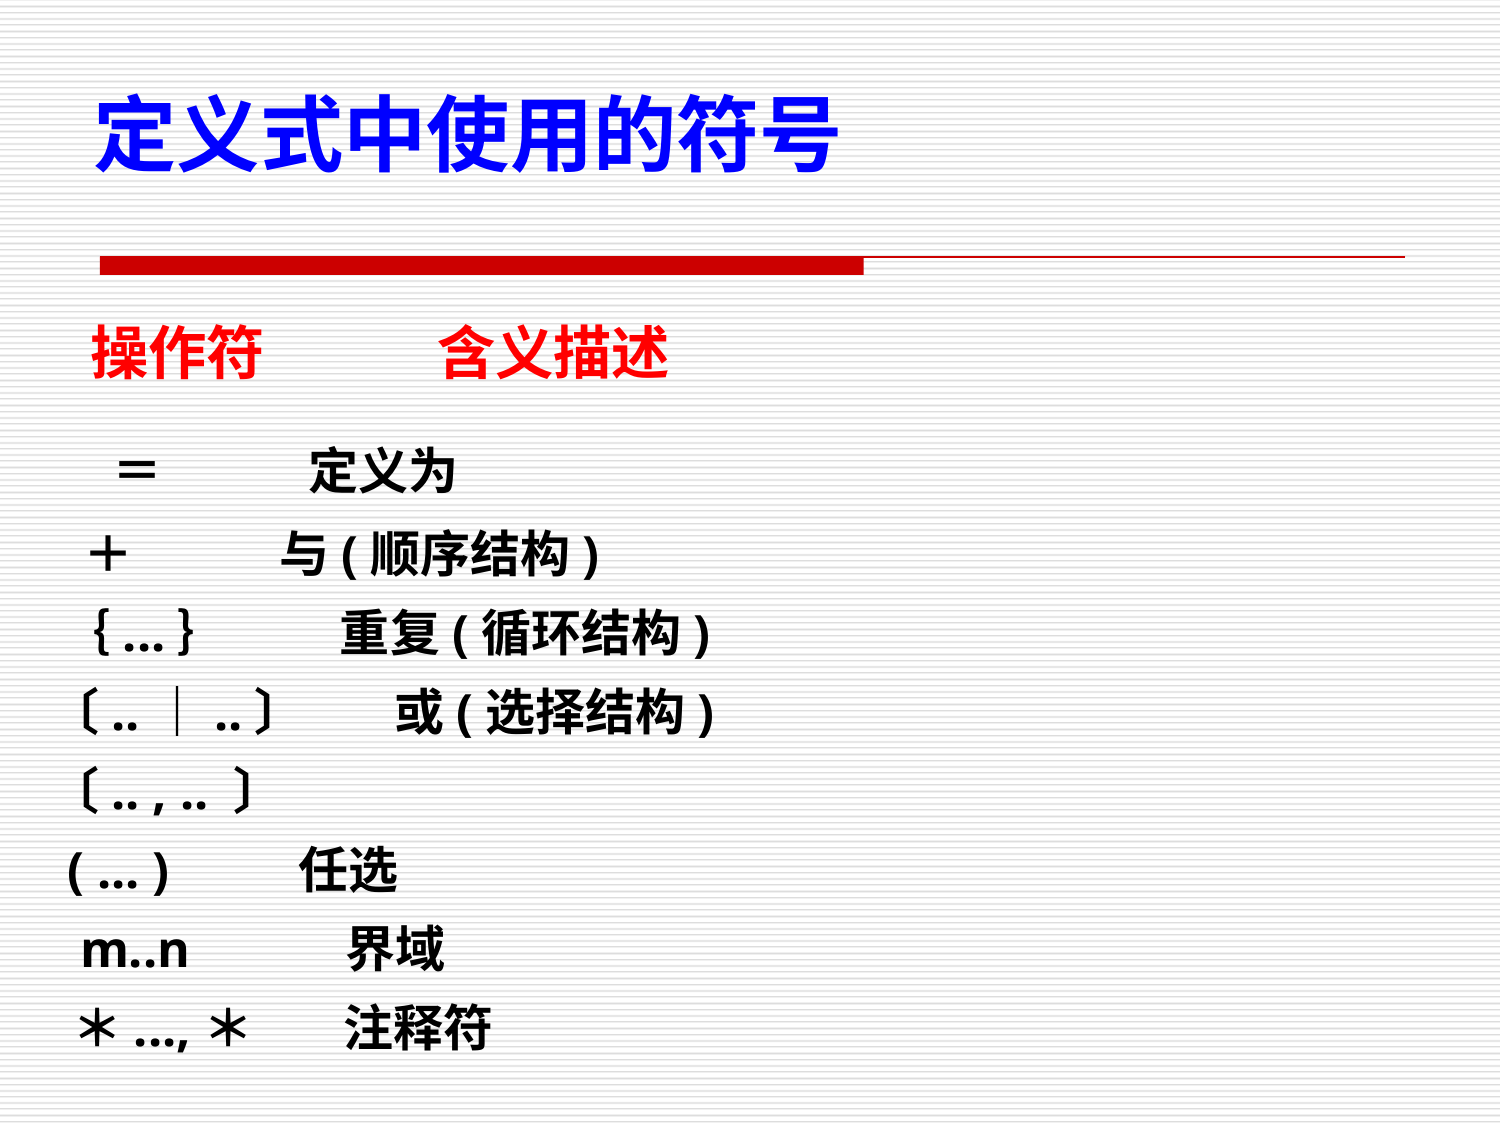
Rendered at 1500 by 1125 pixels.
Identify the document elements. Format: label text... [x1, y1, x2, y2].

text_box 定义式中使用的符号 [78, 67, 1467, 196]
text_box 操作符 含义描述 ＝ 定义为 ＋ 与(顺序结构) ｛...｝ 重复(循环结构) 〔..｜..〕 或(选择结构) 〔.. , .. 〕 ( ... ) 任选 m..n 界域 ＊...,＊ 注释符 [0, 296, 1488, 1113]
picture [0, 0, 1500, 1125]
